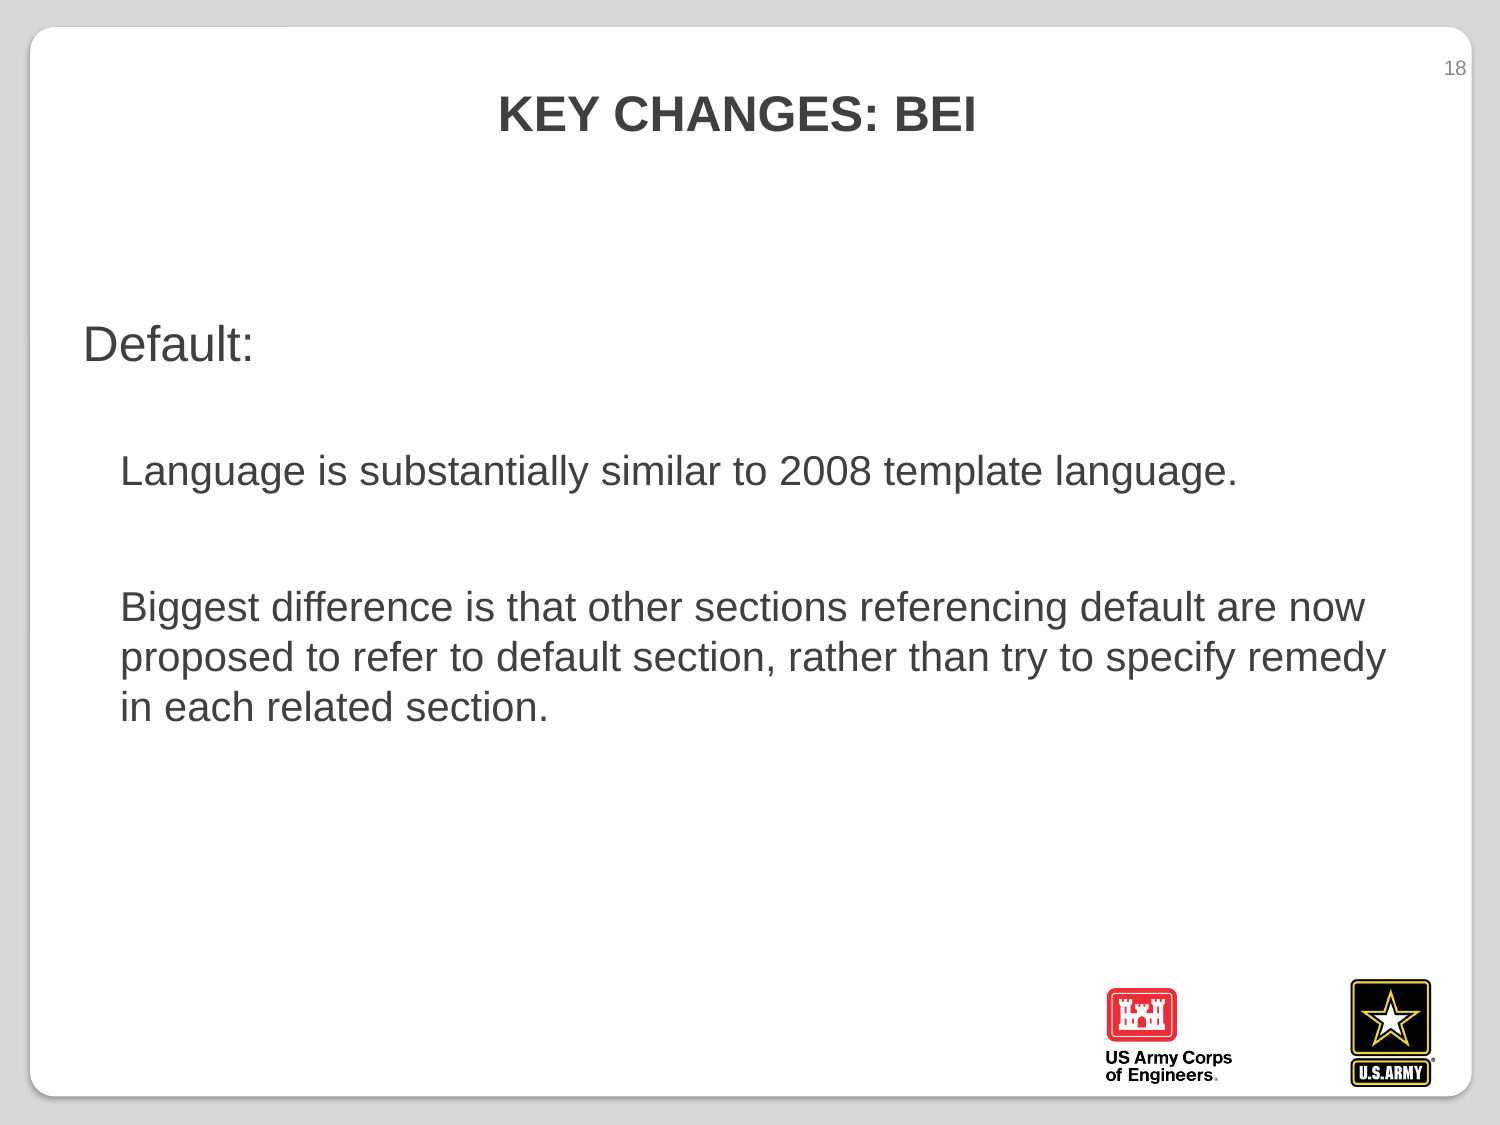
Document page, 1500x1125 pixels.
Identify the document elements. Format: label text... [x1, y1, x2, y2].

list Default: Language is substantially similar to 2008 template language. Biggest difference is that other sections referencing default are now proposed to refer to default section, rather than try to specify remedy in each related section. [67, 303, 1443, 1078]
picture [1106, 1078, 1232, 1084]
picture [1299, 953, 1482, 1113]
slide_number 18 [1362, 37, 1482, 98]
title Key Changes: BEI [49, 44, 1426, 178]
